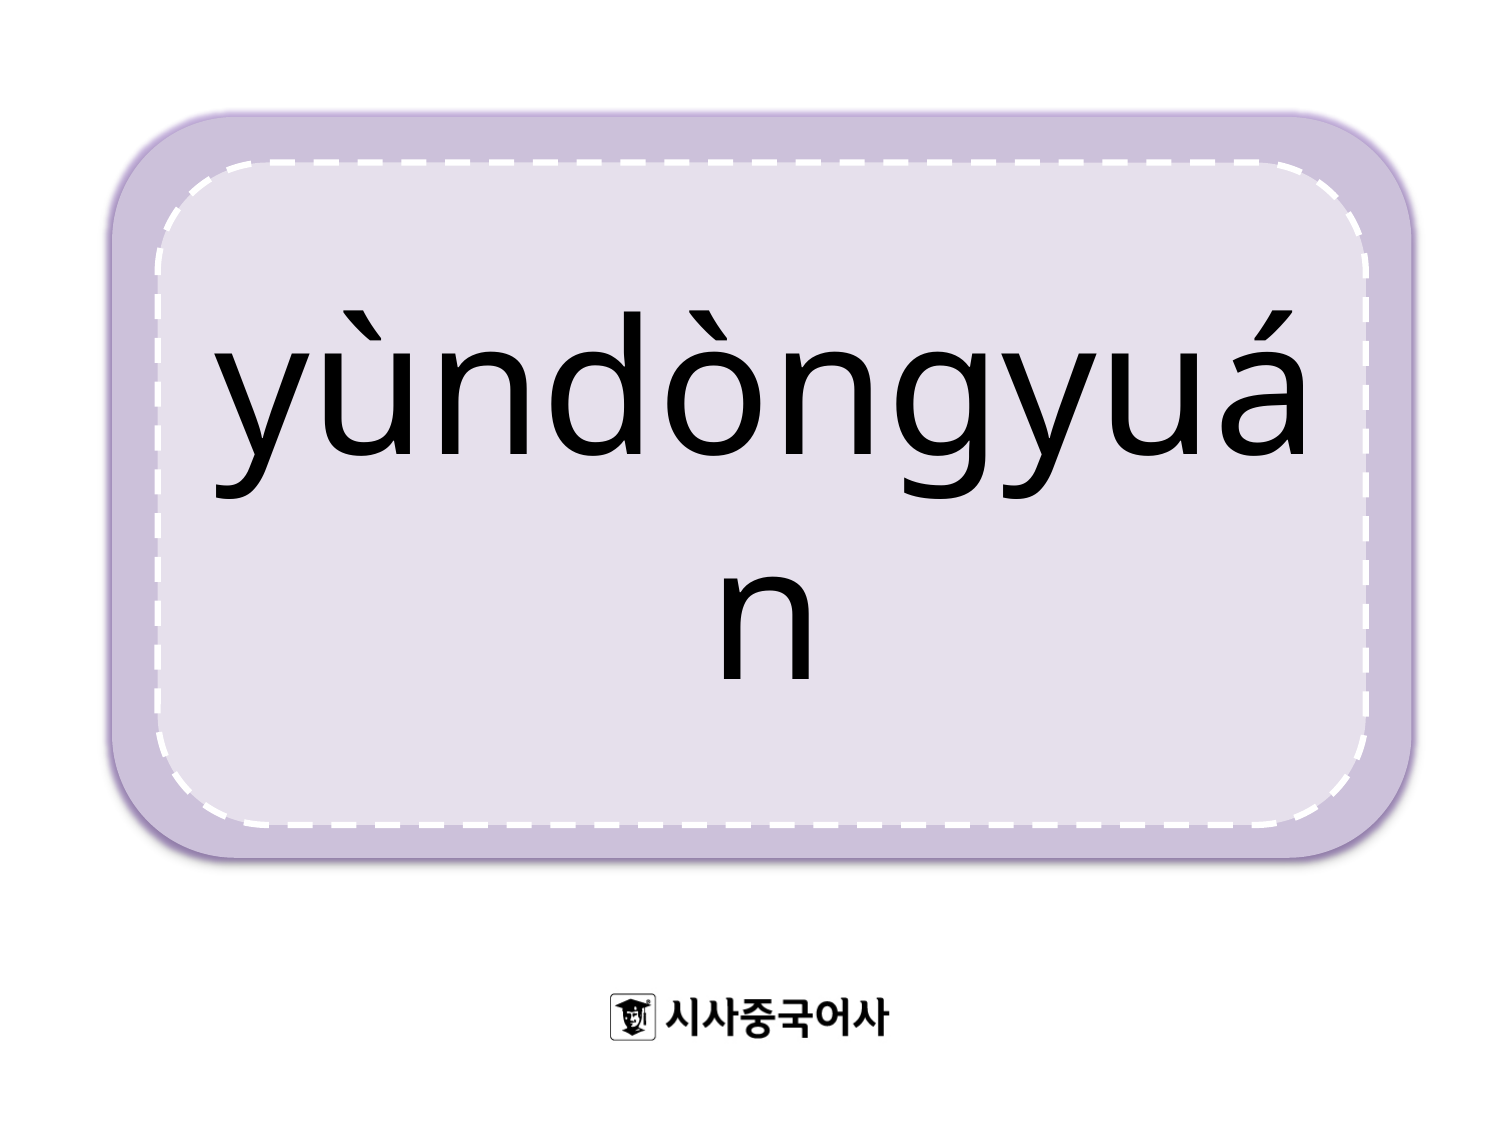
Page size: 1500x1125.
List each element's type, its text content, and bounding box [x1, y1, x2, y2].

picture [602, 987, 898, 1047]
text_box yùndòngyuán [162, 160, 1371, 824]
